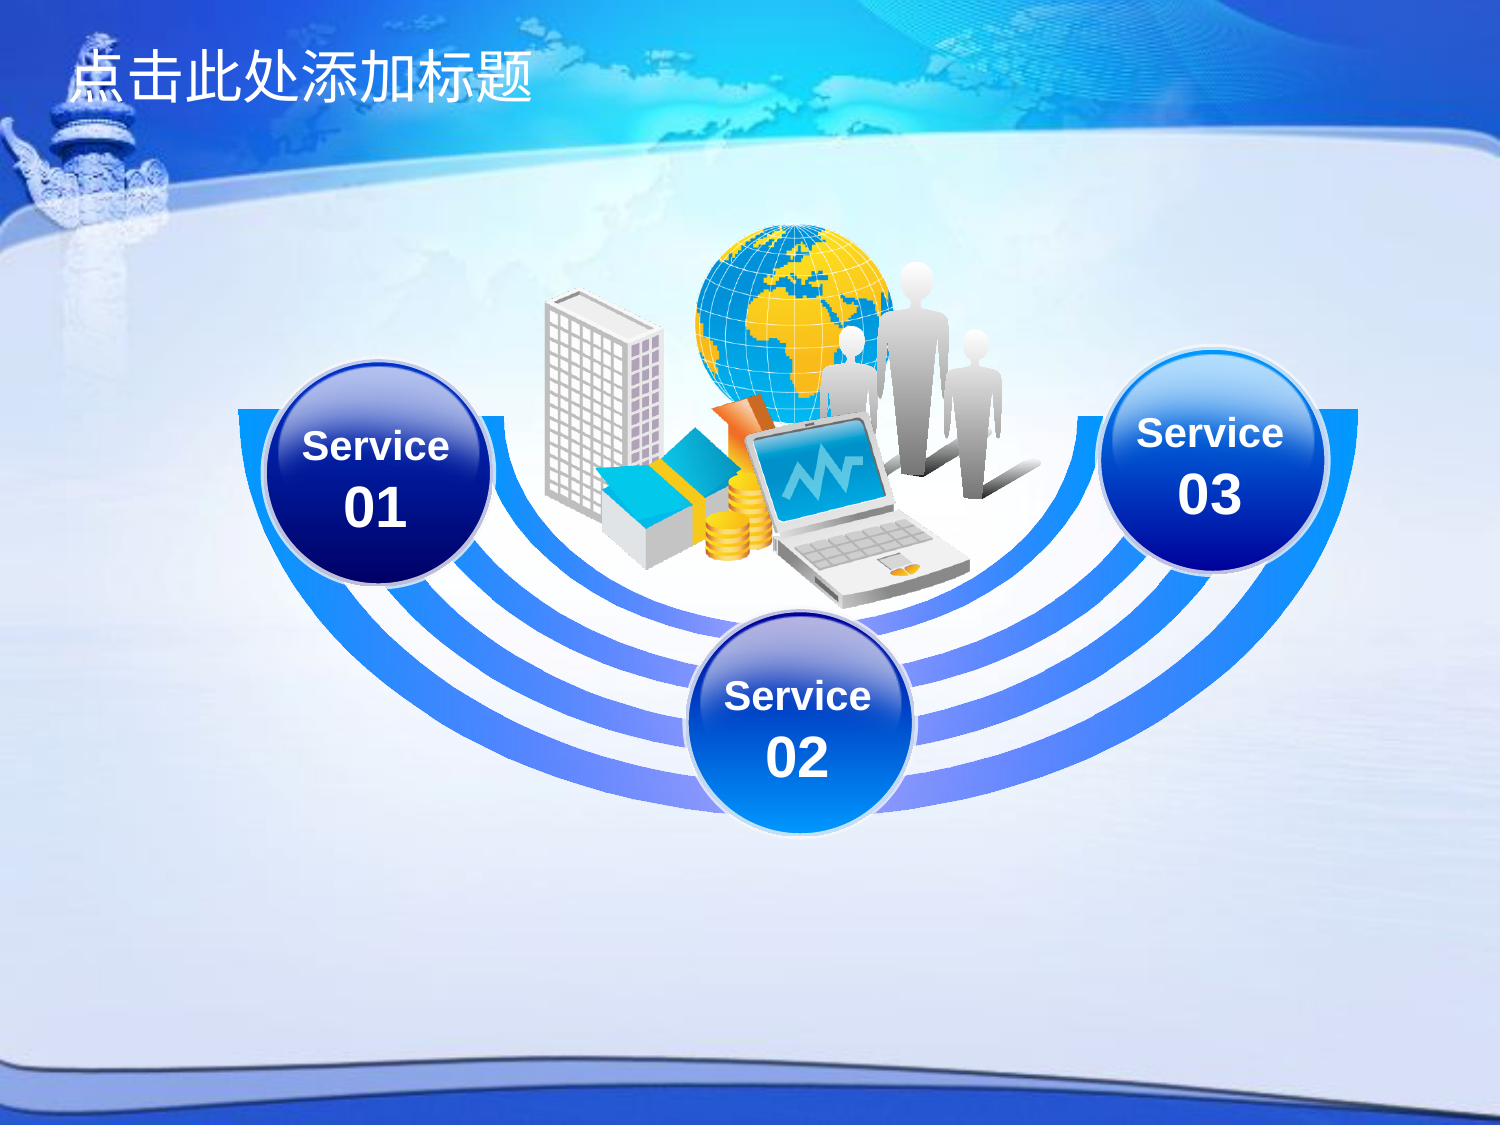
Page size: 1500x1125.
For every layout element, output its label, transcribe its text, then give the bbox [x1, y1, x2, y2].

text_box 点击此处添加标题 [53, 33, 233, 118]
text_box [1091, 336, 1333, 575]
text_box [257, 348, 499, 587]
picture [0, 0, 1500, 1125]
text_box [238, 0, 1358, 817]
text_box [678, 598, 921, 837]
